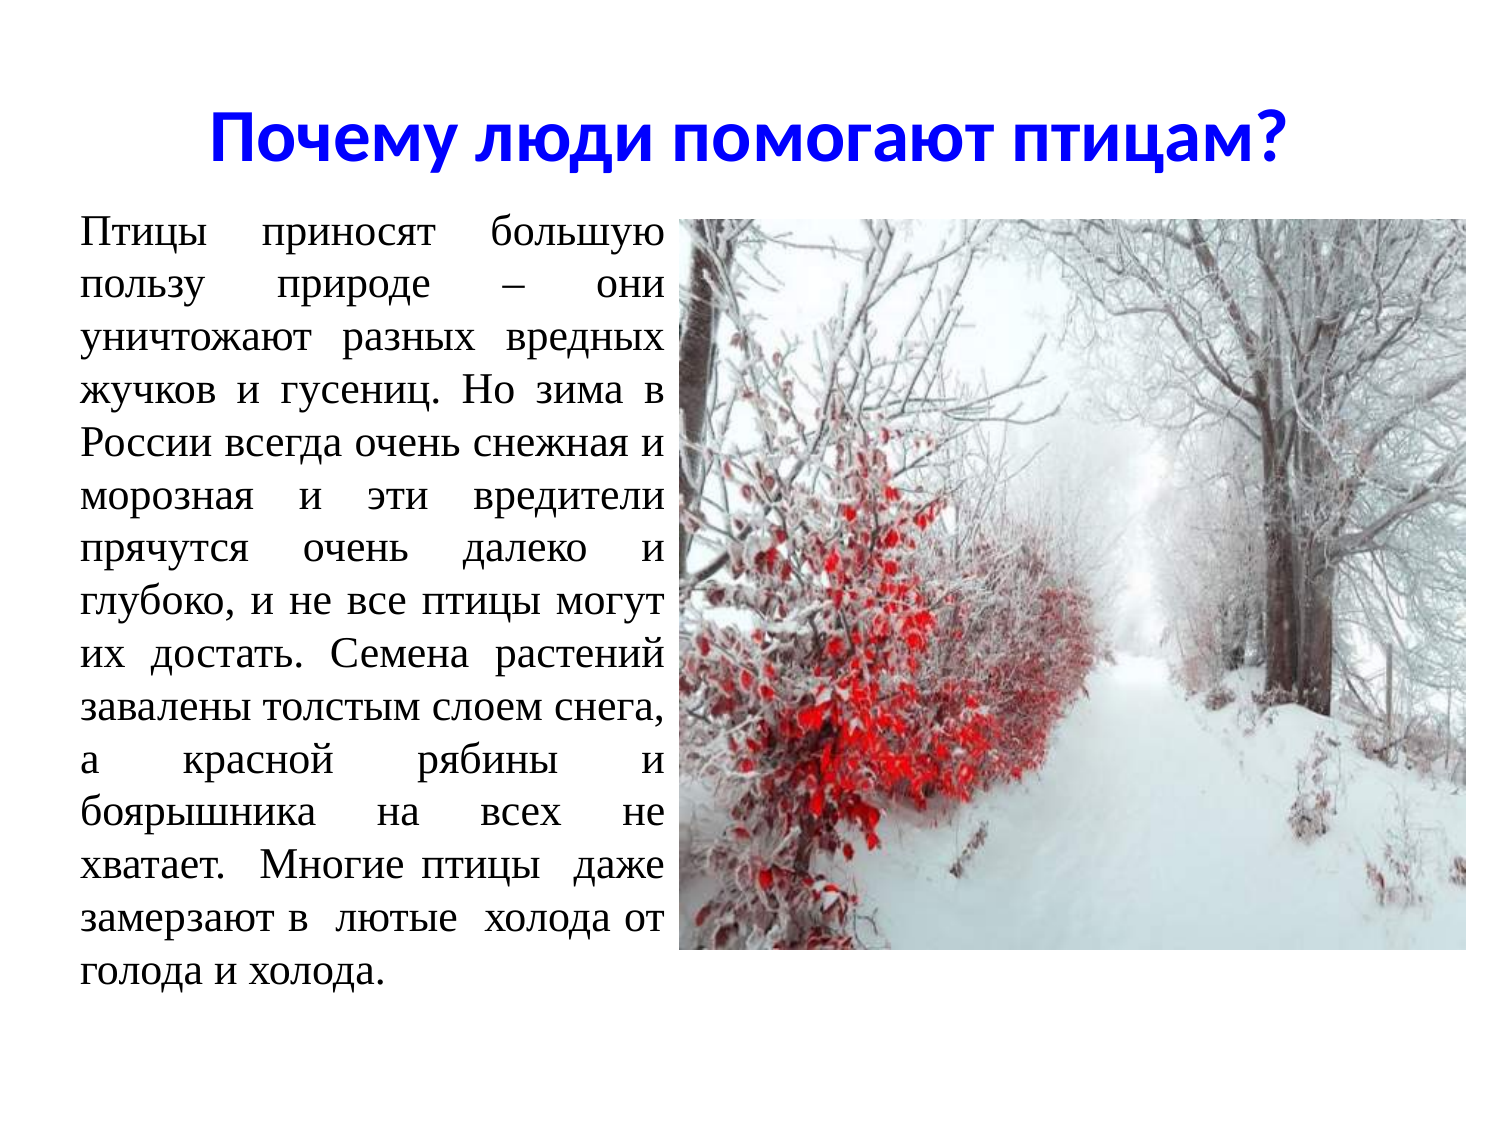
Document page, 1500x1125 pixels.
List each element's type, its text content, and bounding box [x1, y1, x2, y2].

list Птицы приносят большую пользу природе – они уничтожают разных вредных жучков и гусениц. Но зима в России всегда очень снежная и морозная и эти вредители прячутся очень далеко и глубоко, и не все птицы могут их достать. Семена растений завалены толстым слоем снега, а красной рябины и боярышника на всех не хватает. Многие птицы даже замерзают в лютые холода от голода и холода. [64, 193, 681, 1012]
title Почему люди помогают птицам? [75, 30, 1425, 218]
picture [678, 219, 1466, 950]
